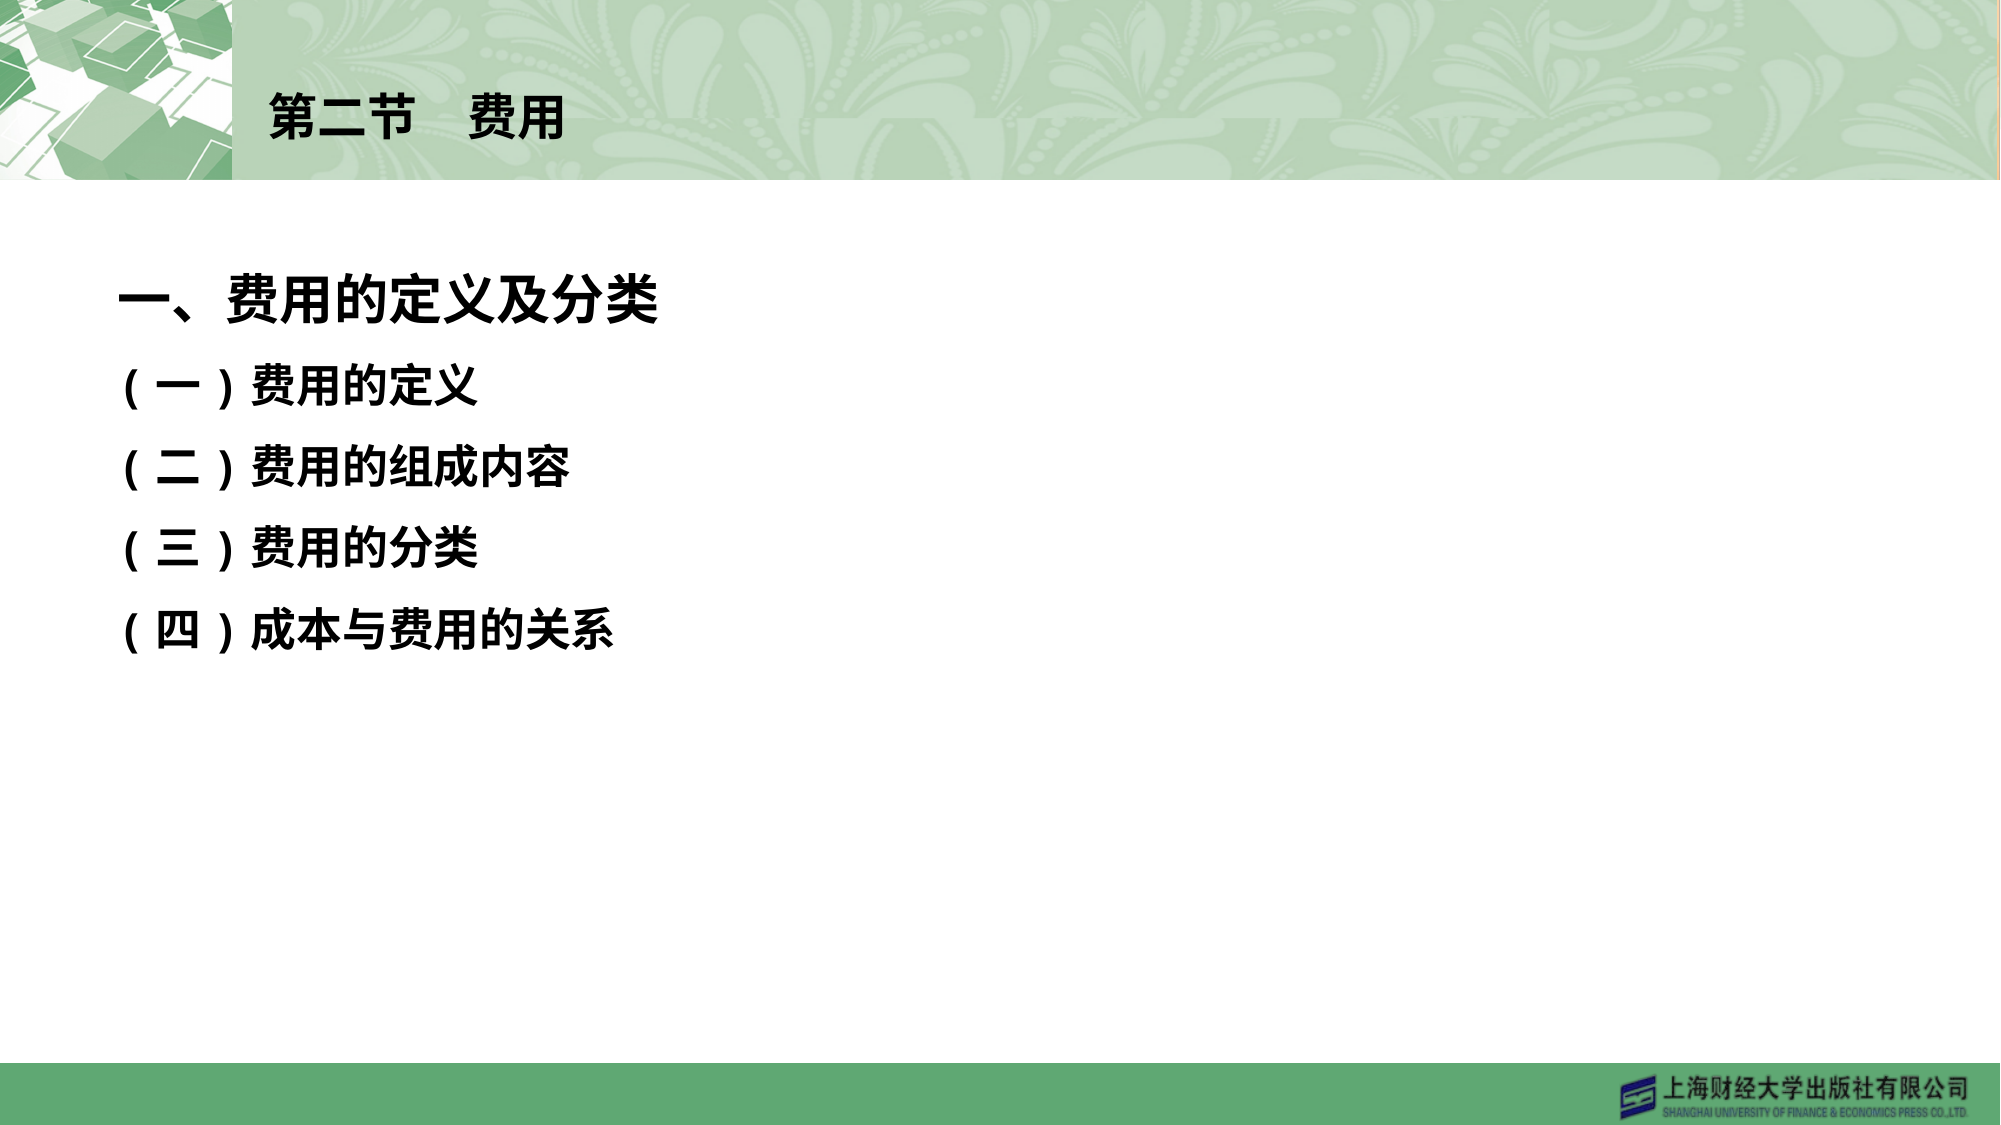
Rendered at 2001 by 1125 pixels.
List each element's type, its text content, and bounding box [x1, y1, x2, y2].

picture [0, 0, 2001, 1125]
list 一、费用的定义及分类 (一)费用的定义 (二)费用的组成内容 (三)费用的分类 (四)成本与费用的关系 [102, 241, 1898, 1065]
title 第二节 费用 [252, 64, 1609, 168]
